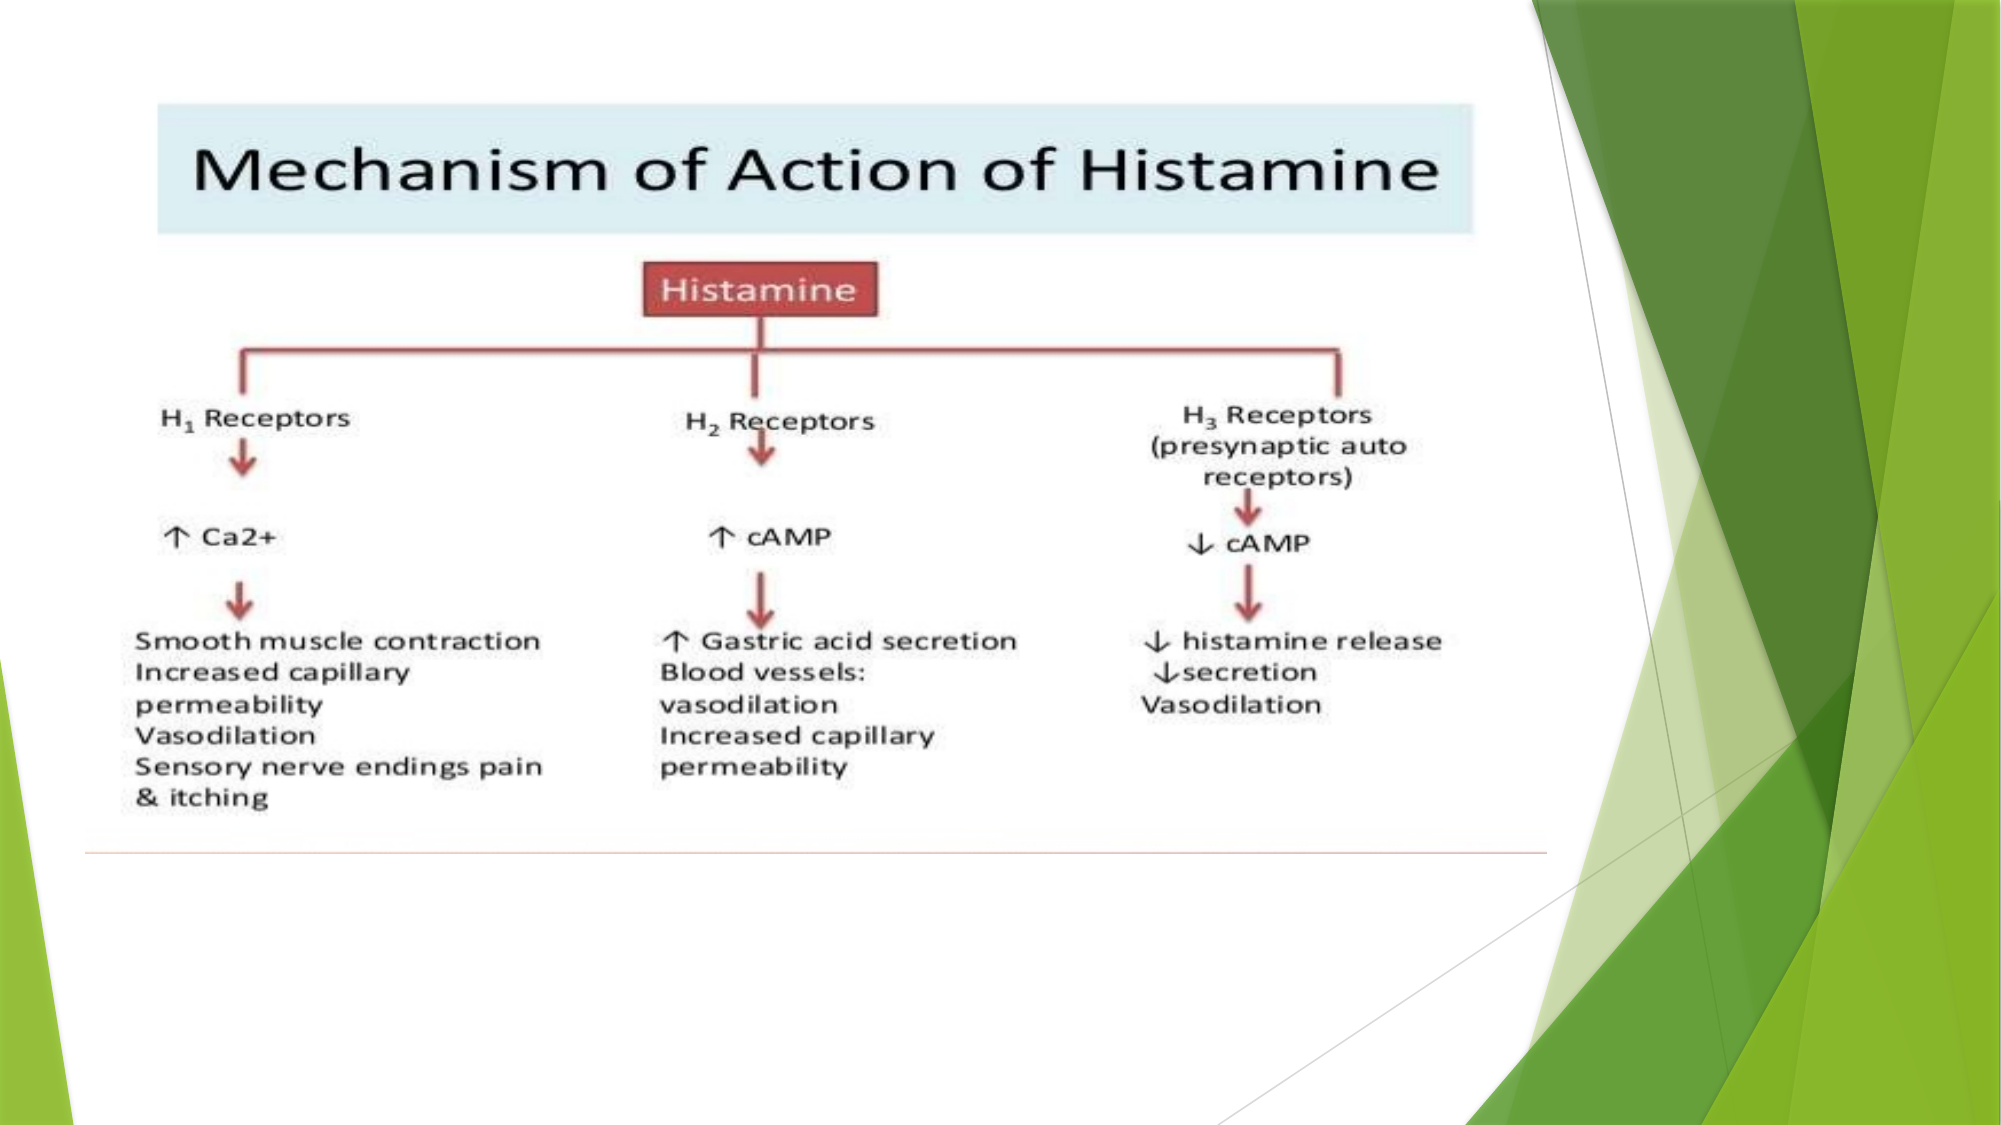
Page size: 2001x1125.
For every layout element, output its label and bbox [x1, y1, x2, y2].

list [84, 73, 1547, 854]
